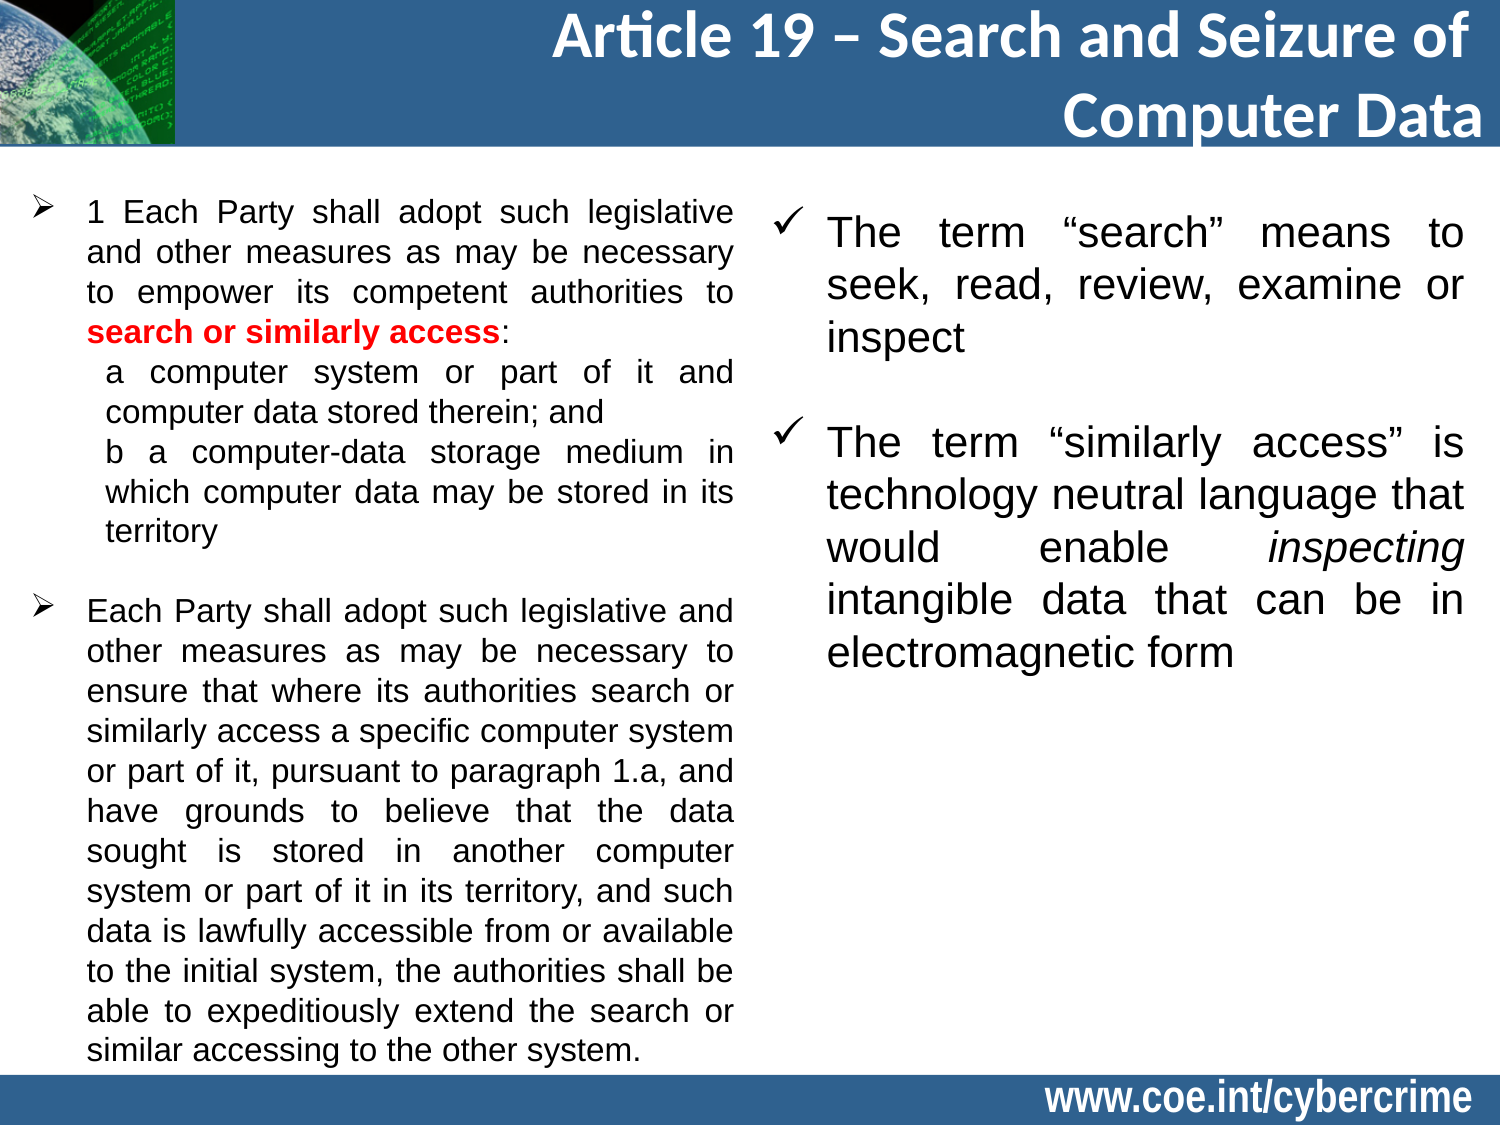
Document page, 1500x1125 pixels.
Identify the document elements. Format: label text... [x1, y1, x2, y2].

text_box [0, 1073, 1030, 1125]
picture [0, 0, 175, 144]
text_box 1 Each Party shall adopt such legislative and other measures as may be necessary to empower its competent authorities to search or similarly access: a computer system or part of it and computer data stored therein; and b a computer-data storage medium in which computer data may be stored in its territory Each Party shall adopt such legislative and other measures as may be necessary to ensure that where its authorities search or similarly access a specific computer system or part of it, pursuant to paragraph 1.a, and have grounds to believe that the data sought is stored in another computer system or part of it in its territory, and such data is lawfully accessible from or available to the initial system, the authorities shall be able to expeditiously extend the search or similar accessing to the other system. [15, 182, 750, 1076]
text_box www.coe.int/cybercrime [1030, 1059, 1500, 1125]
text_box The term “search” means to seek, read, review, examine or inspect The term “similarly access” is technology neutral language that would enable inspecting intangible data that can be in electromagnetic form [755, 196, 1480, 684]
text_box Article 19 – Search and Seizure of Computer Data [177, 0, 1500, 149]
